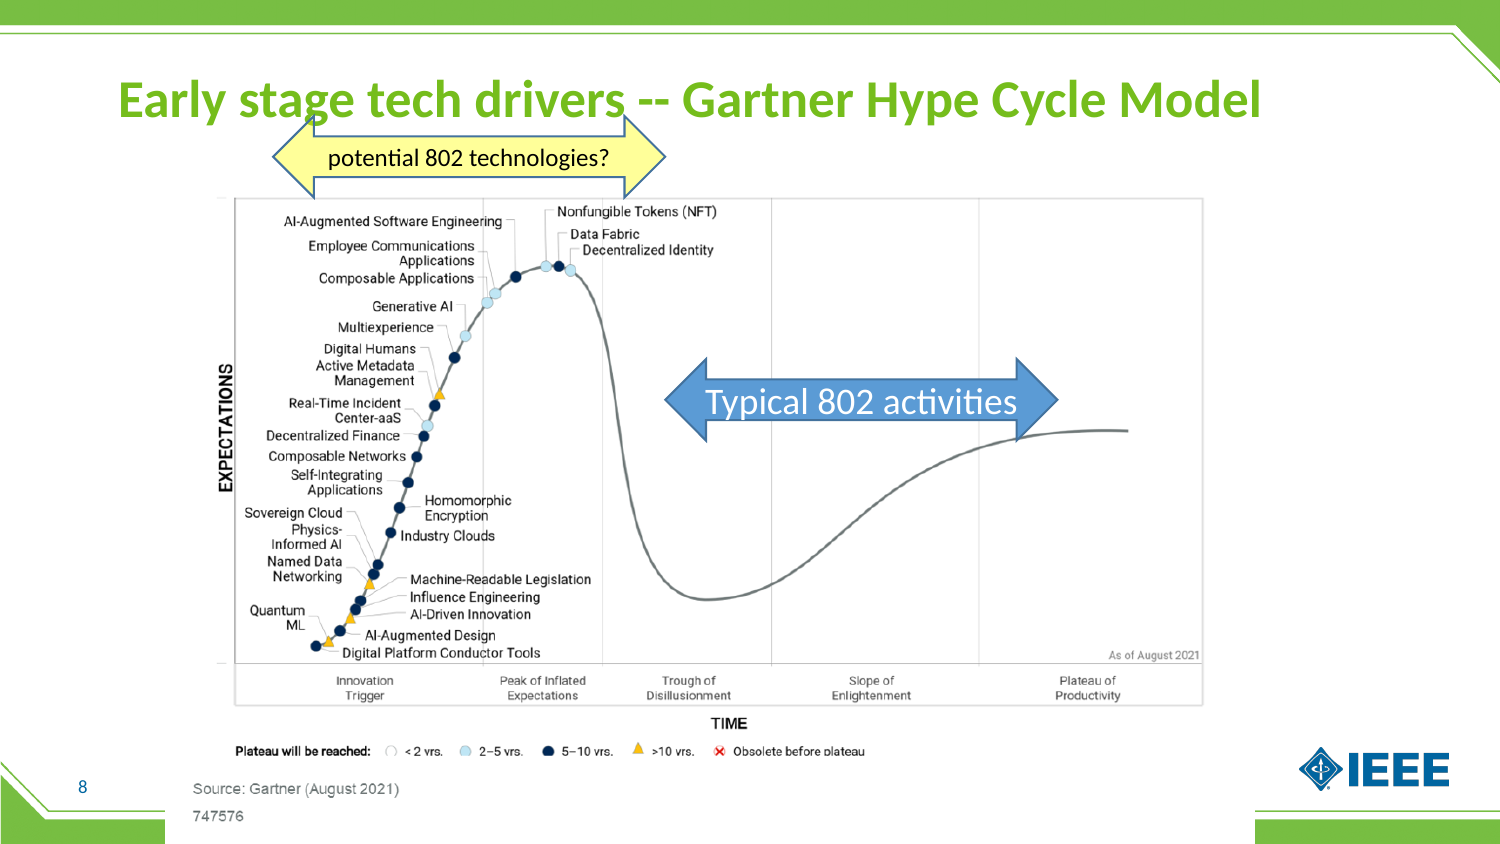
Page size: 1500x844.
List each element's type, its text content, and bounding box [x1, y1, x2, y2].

title Early stage tech drivers -- Gartner Hype Cycle Model [103, 68, 1397, 137]
picture [1299, 747, 1449, 760]
text_box potential 802 technologies? [271, 113, 667, 162]
picture [0, 0, 1500, 84]
slide_number 8 [63, 763, 143, 809]
picture [2, 162, 1500, 844]
